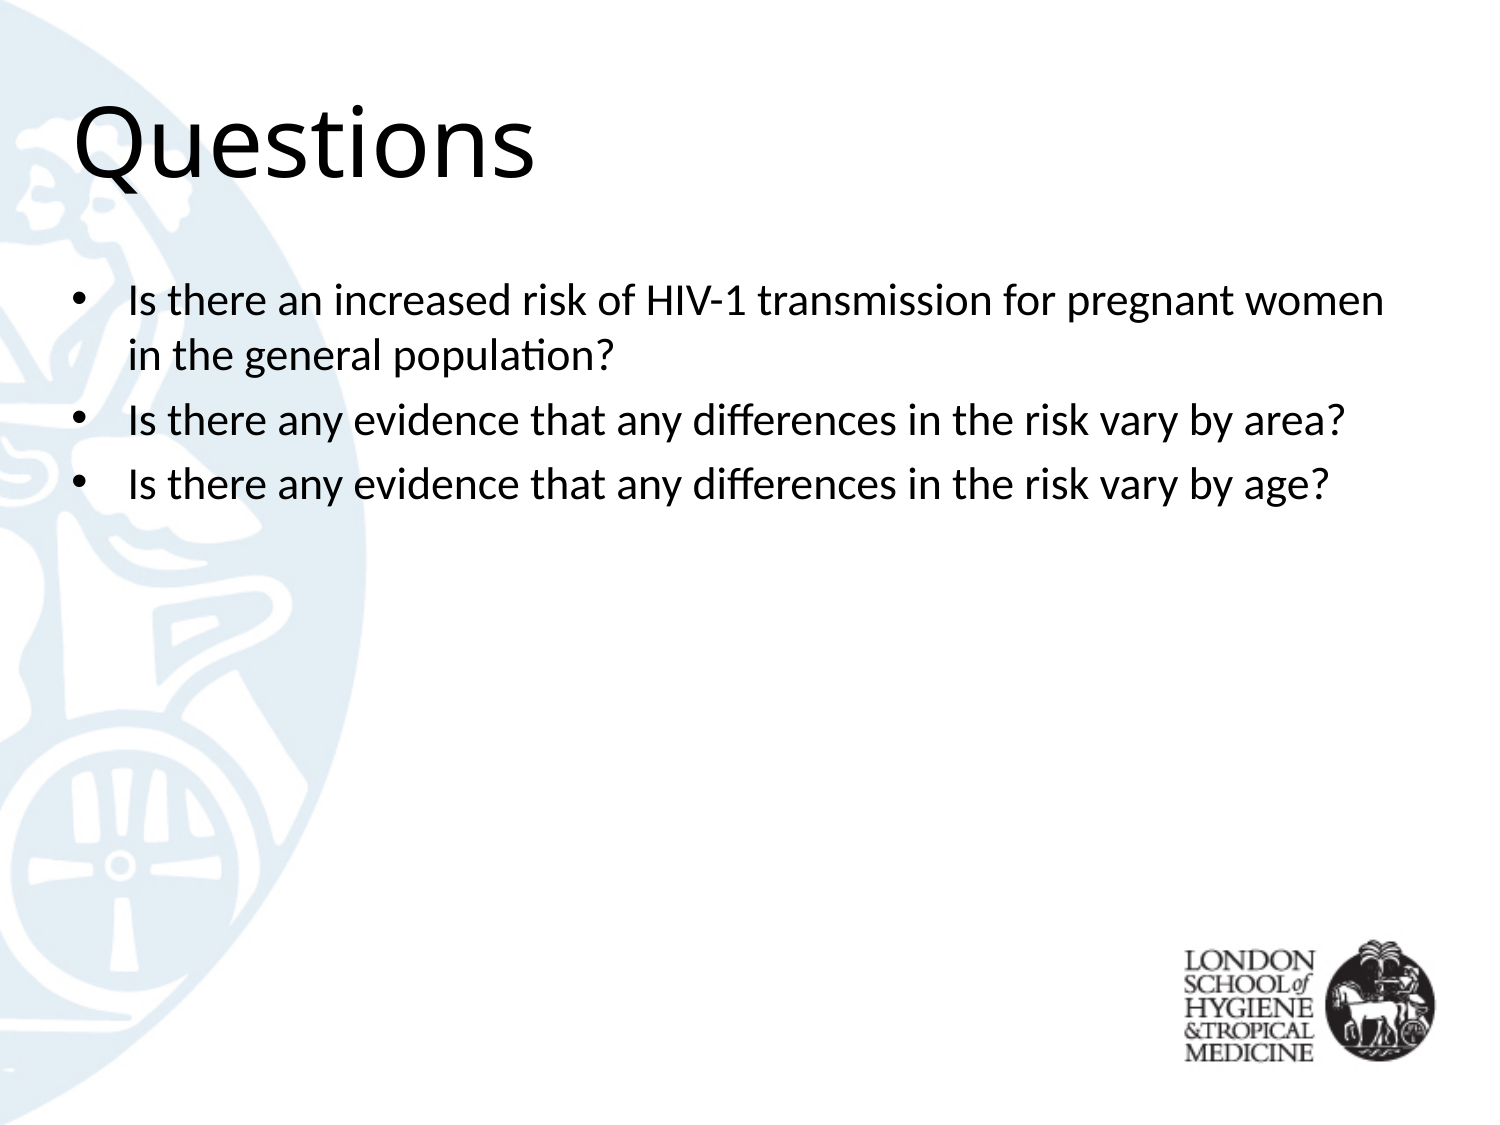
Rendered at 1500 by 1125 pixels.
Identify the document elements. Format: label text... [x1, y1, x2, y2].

list Is there an increased risk of HIV-1 transmission for pregnant women in the general population? Is there any evidence that any differences in the risk vary by area? Is there any evidence that any differences in the risk vary by age? [56, 262, 1426, 899]
title Questions [56, 44, 1053, 233]
picture [0, 0, 1500, 1125]
